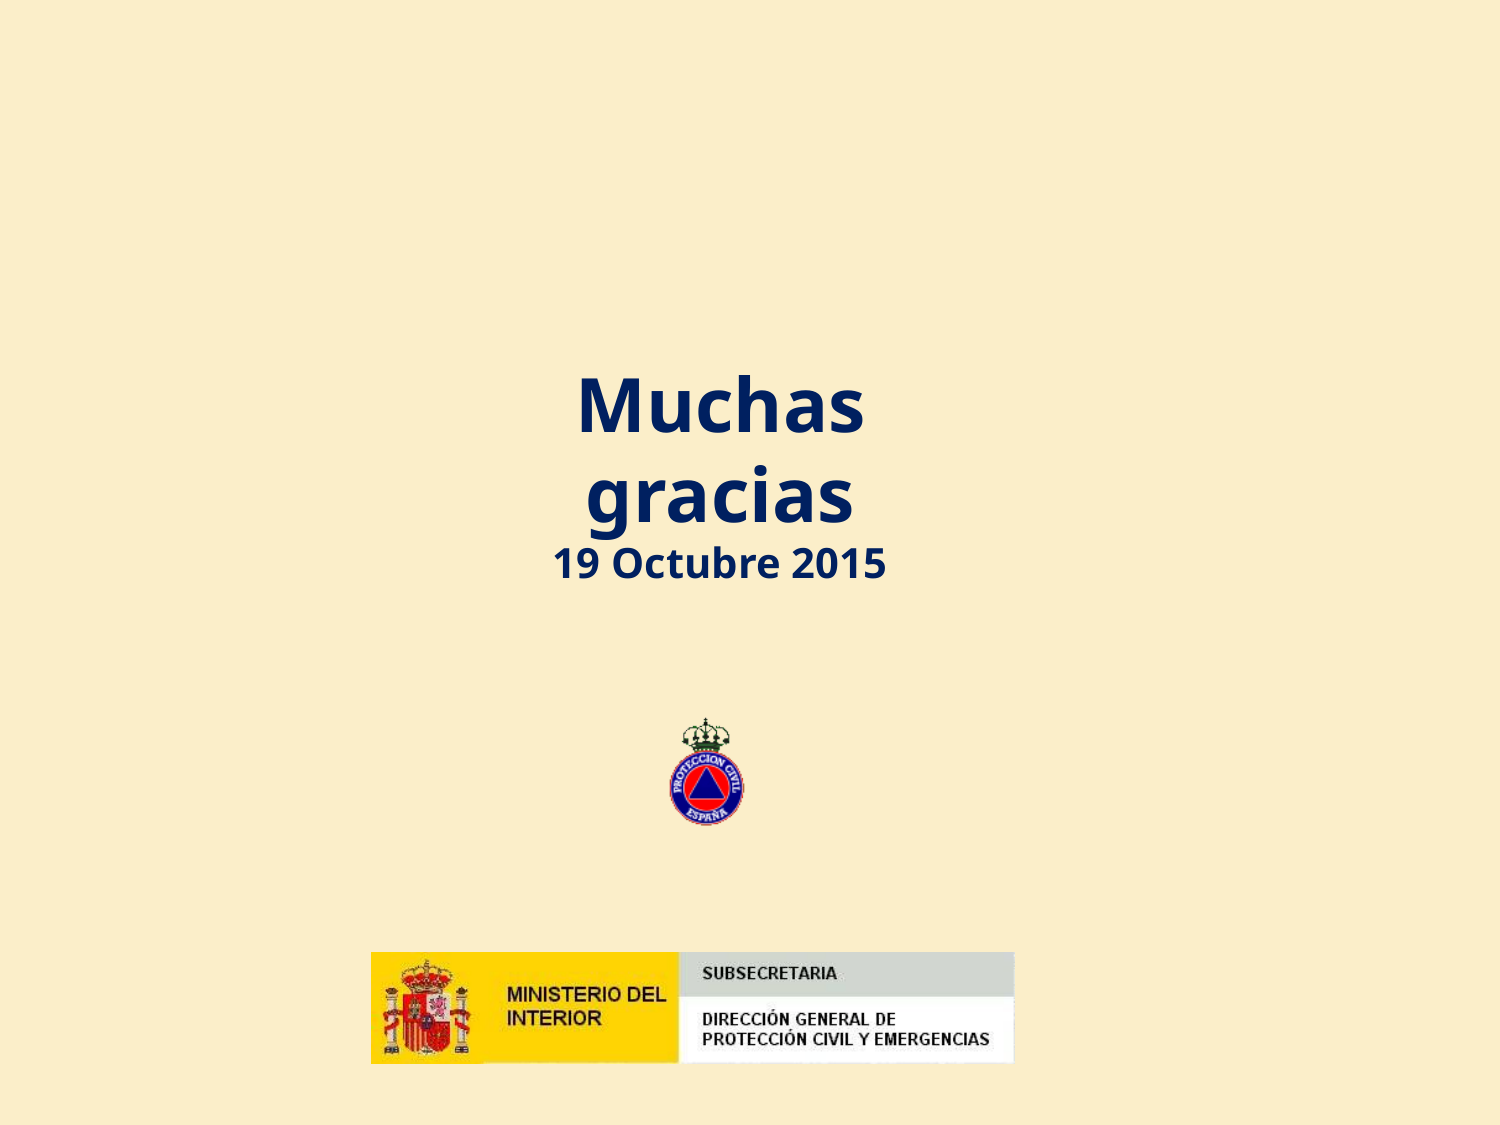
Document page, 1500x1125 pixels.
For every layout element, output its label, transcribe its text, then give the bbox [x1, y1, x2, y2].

picture [666, 715, 746, 830]
picture [371, 951, 1015, 1064]
text_box Muchas gracias 19 Octubre 2015 [419, 349, 1022, 595]
